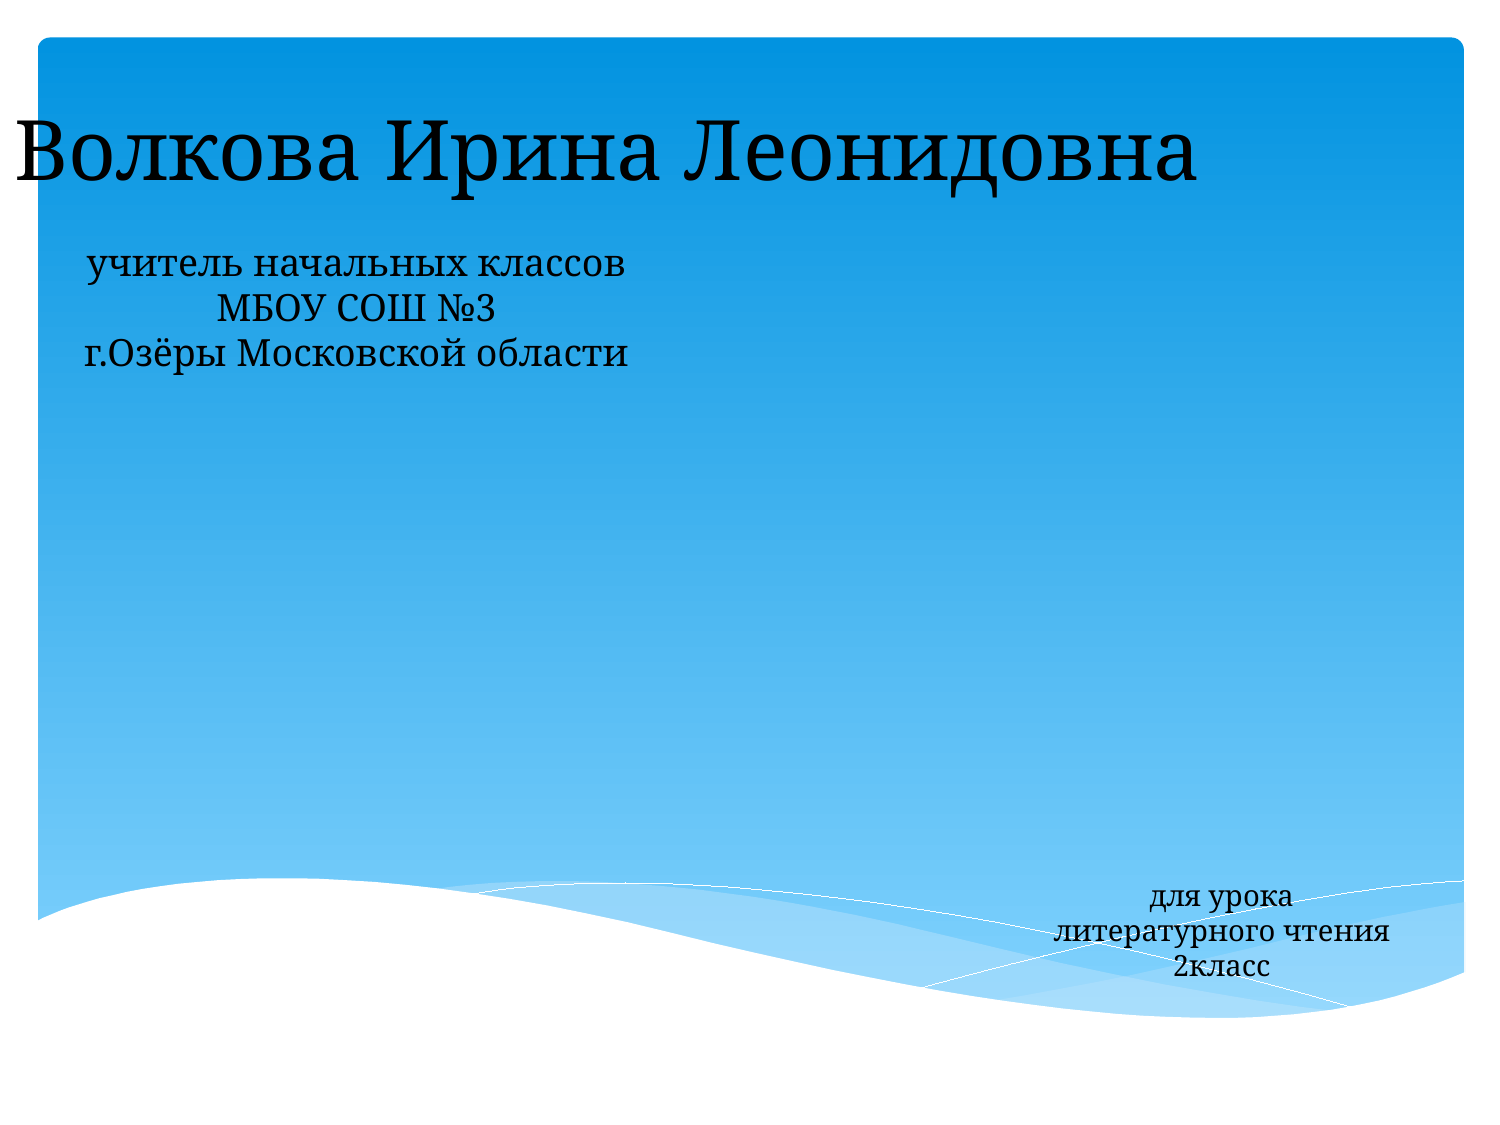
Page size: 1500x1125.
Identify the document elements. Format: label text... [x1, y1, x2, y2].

text_box учитель начальных классов МБОУ СОШ №3 г.Озёры Московской области [69, 231, 644, 382]
text_box Волкова Ирина Леонидовна [0, 90, 1216, 205]
text_box для урока литературного чтения 2класс [1038, 869, 1405, 990]
